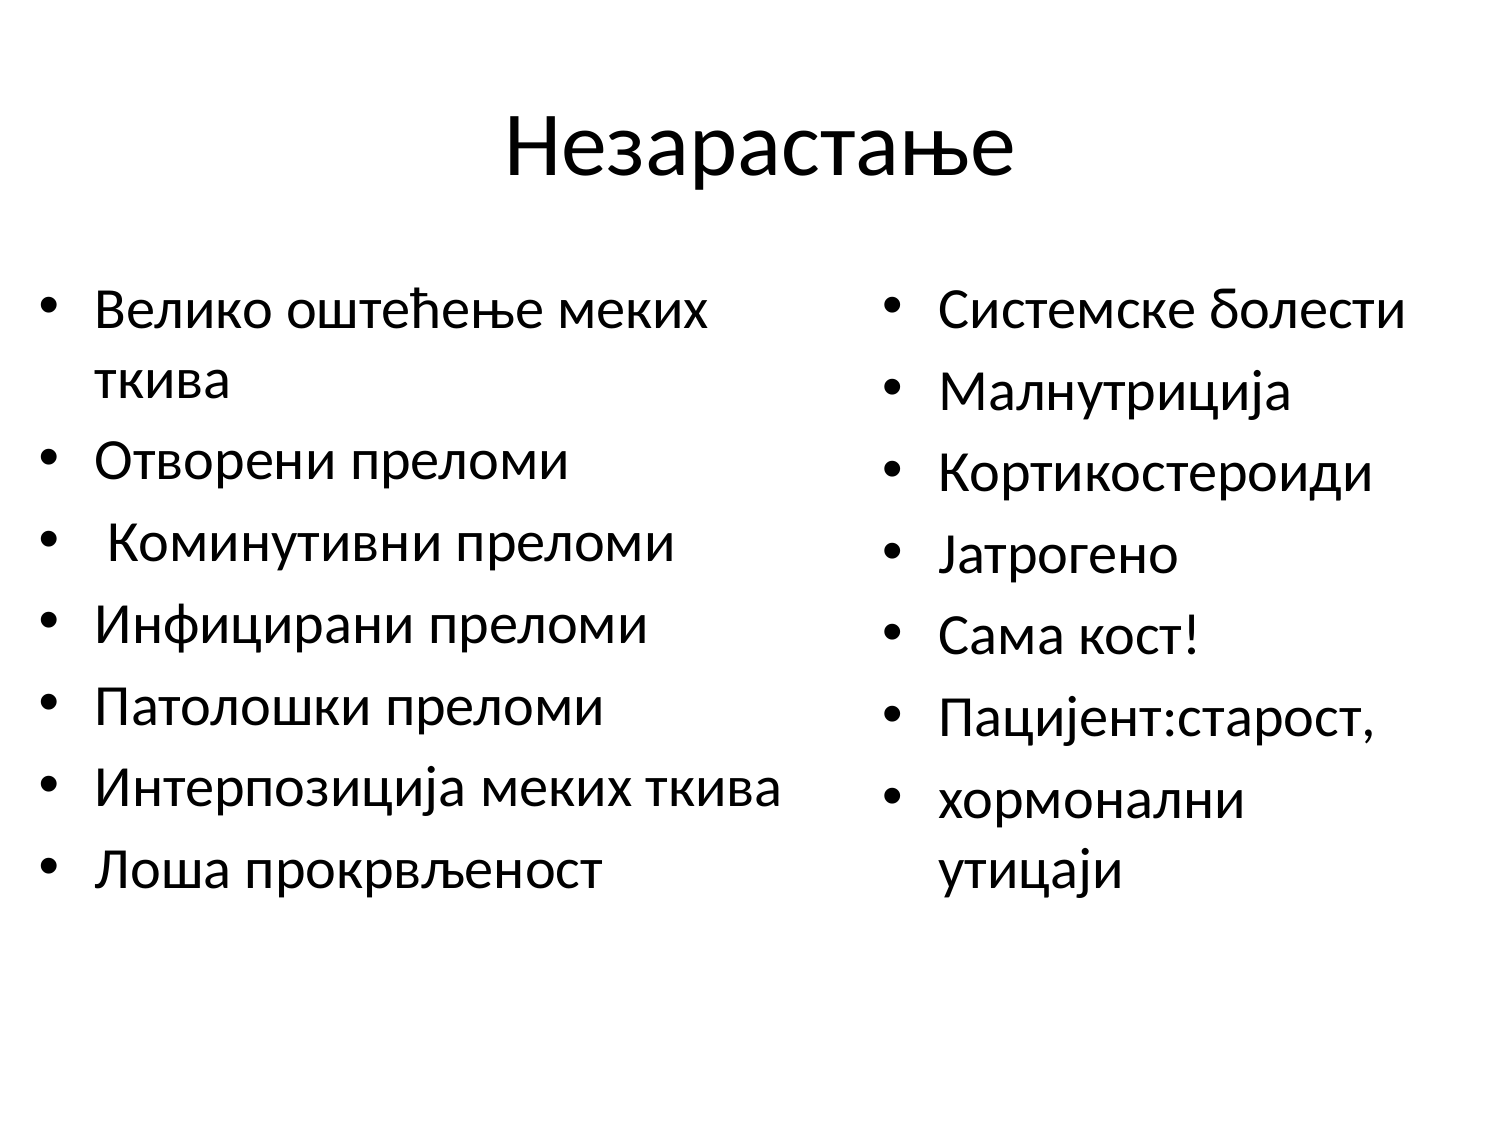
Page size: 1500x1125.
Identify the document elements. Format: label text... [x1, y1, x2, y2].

list Велико оштећење меких ткива Отворени преломи Коминутивни преломи Инфицирани преломи Патолошки преломи Интерпозиција меких ткива Лоша прокрвљеност [23, 262, 832, 1005]
list Системске болести Малнутриција Кортикостероиди Јатрогено Сама кост! Пацијент:старост, хормонални утицаји [867, 262, 1425, 1005]
title Незарастање [75, 45, 1425, 233]
